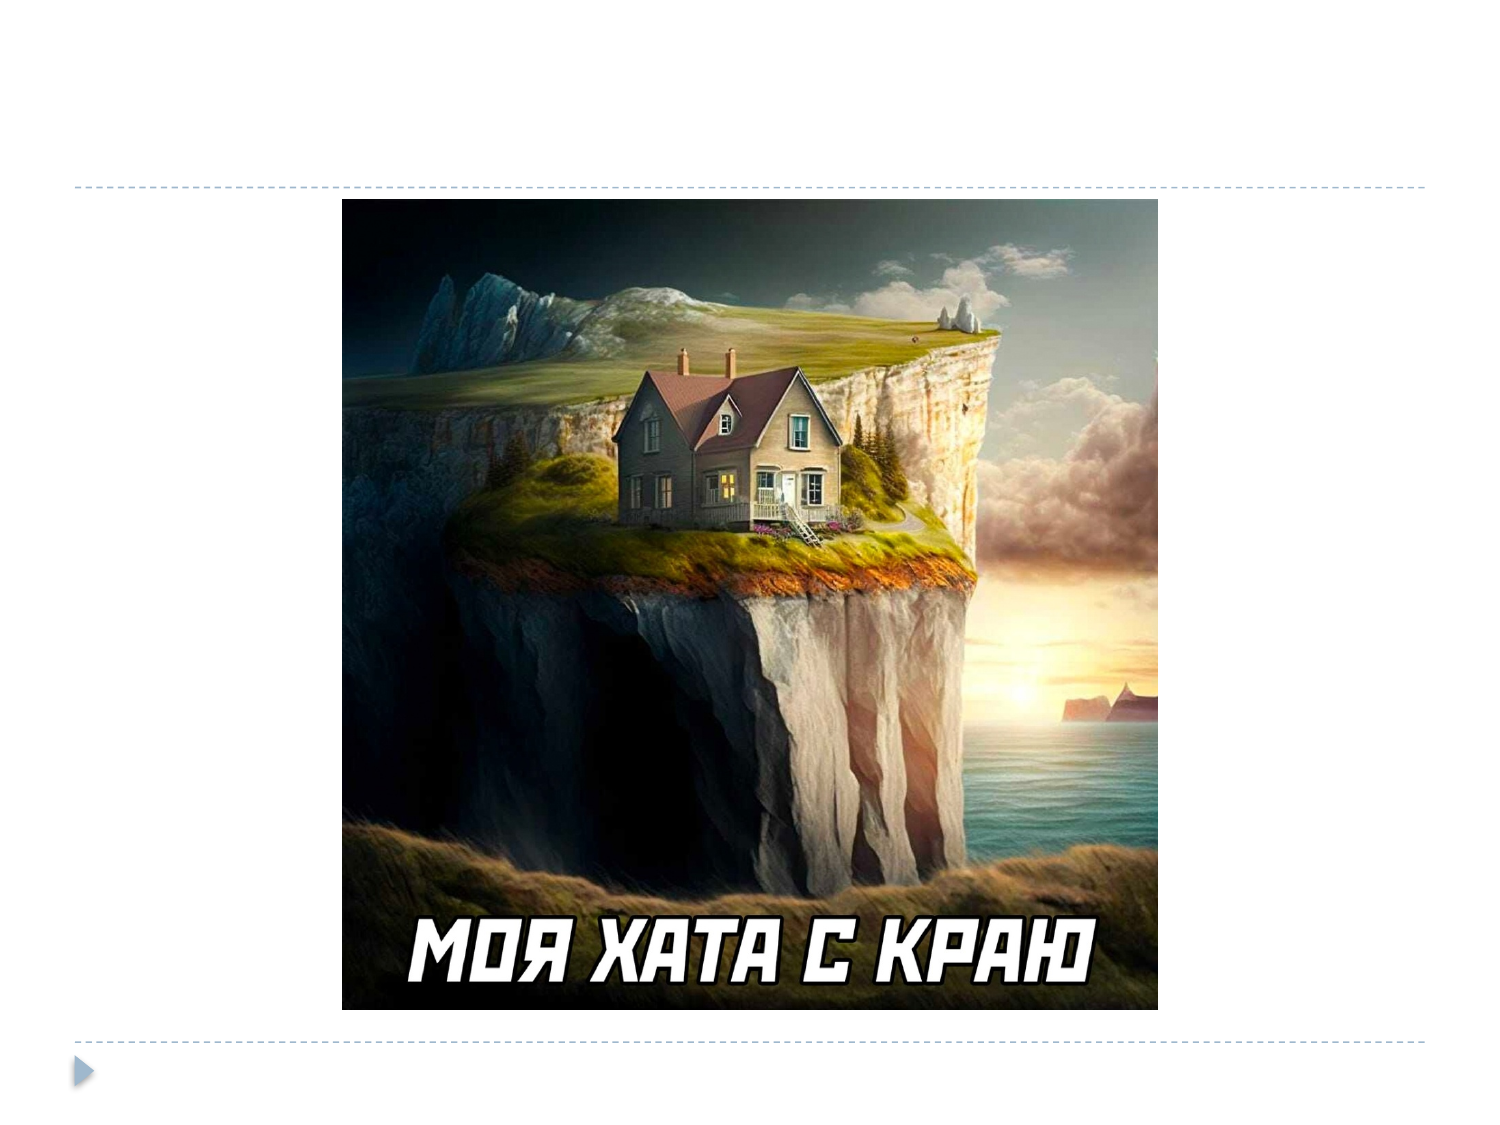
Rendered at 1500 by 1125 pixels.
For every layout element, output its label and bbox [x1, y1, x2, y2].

picture [342, 199, 1158, 1011]
